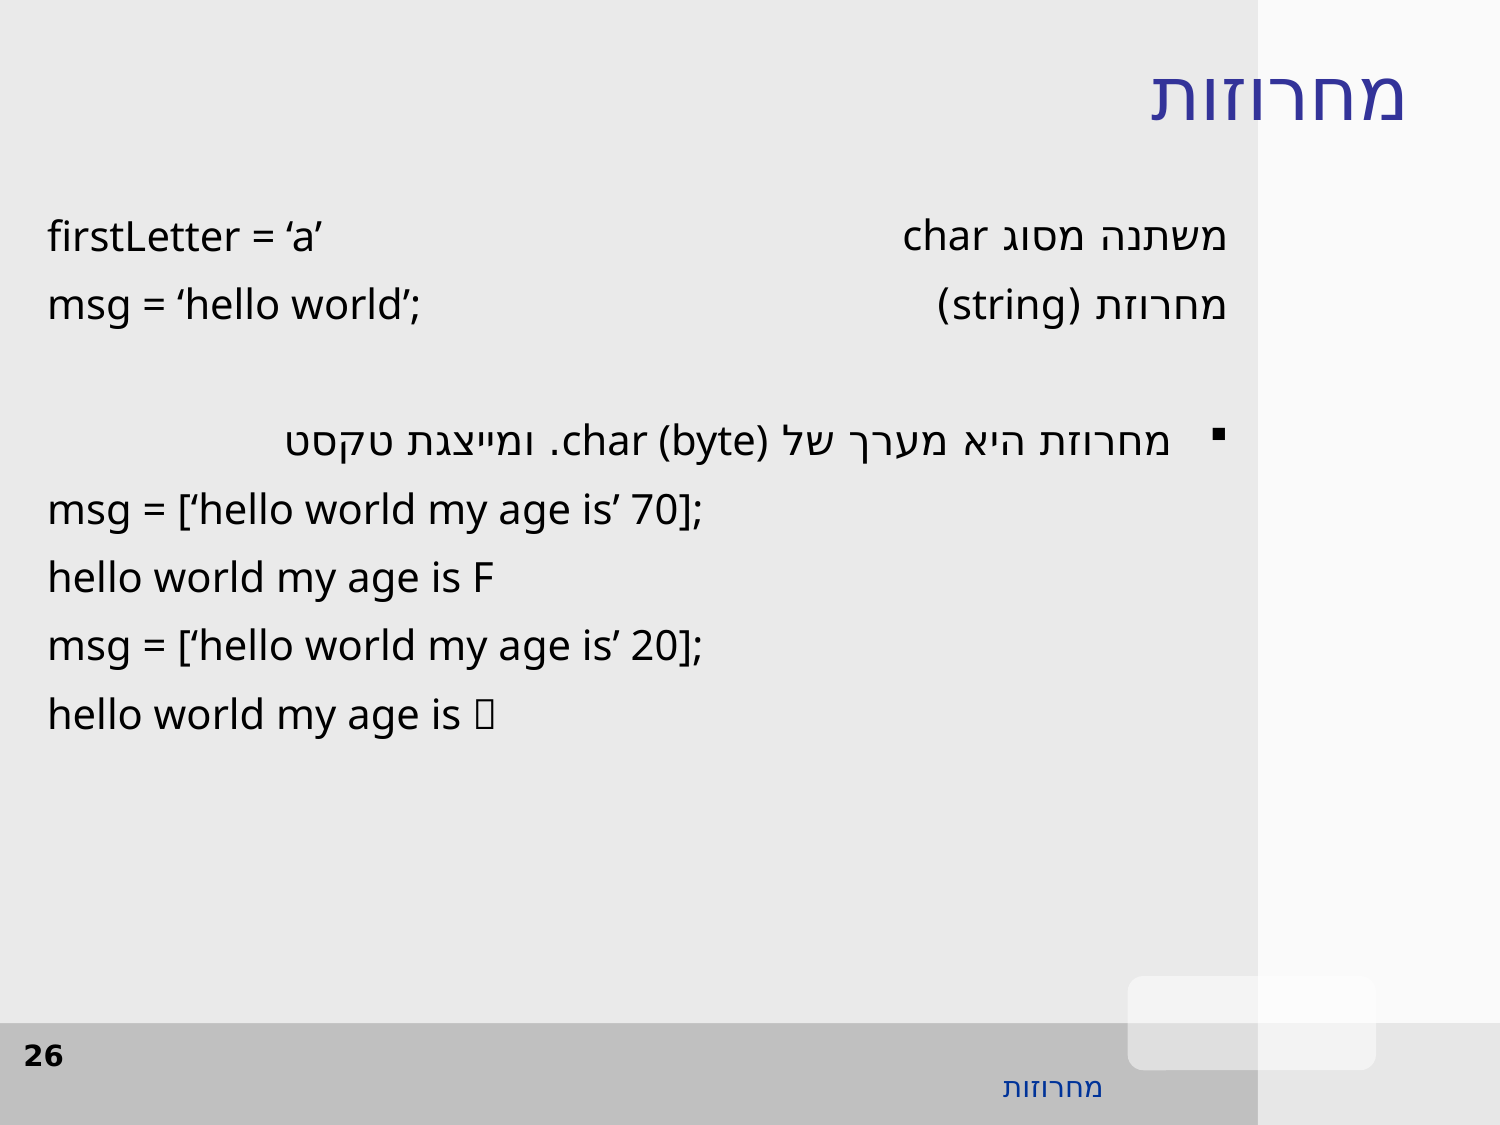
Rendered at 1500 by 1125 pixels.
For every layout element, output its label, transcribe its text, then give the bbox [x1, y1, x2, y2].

slide_number 26 [8, 1029, 359, 1108]
text_box מחרוזות [988, 1060, 1119, 1111]
text_box מחרוזות [336, 20, 1425, 161]
text_box משתנה מסוג char מחרוזת (string) מחרוזת היא מערך של char (byte). ומייצגת טקסט msg = [‘hello world my age is’ 70]; hello world my age is F msg = [‘hello world my age is’ 20]; hello world my age is  [41, 196, 1235, 809]
